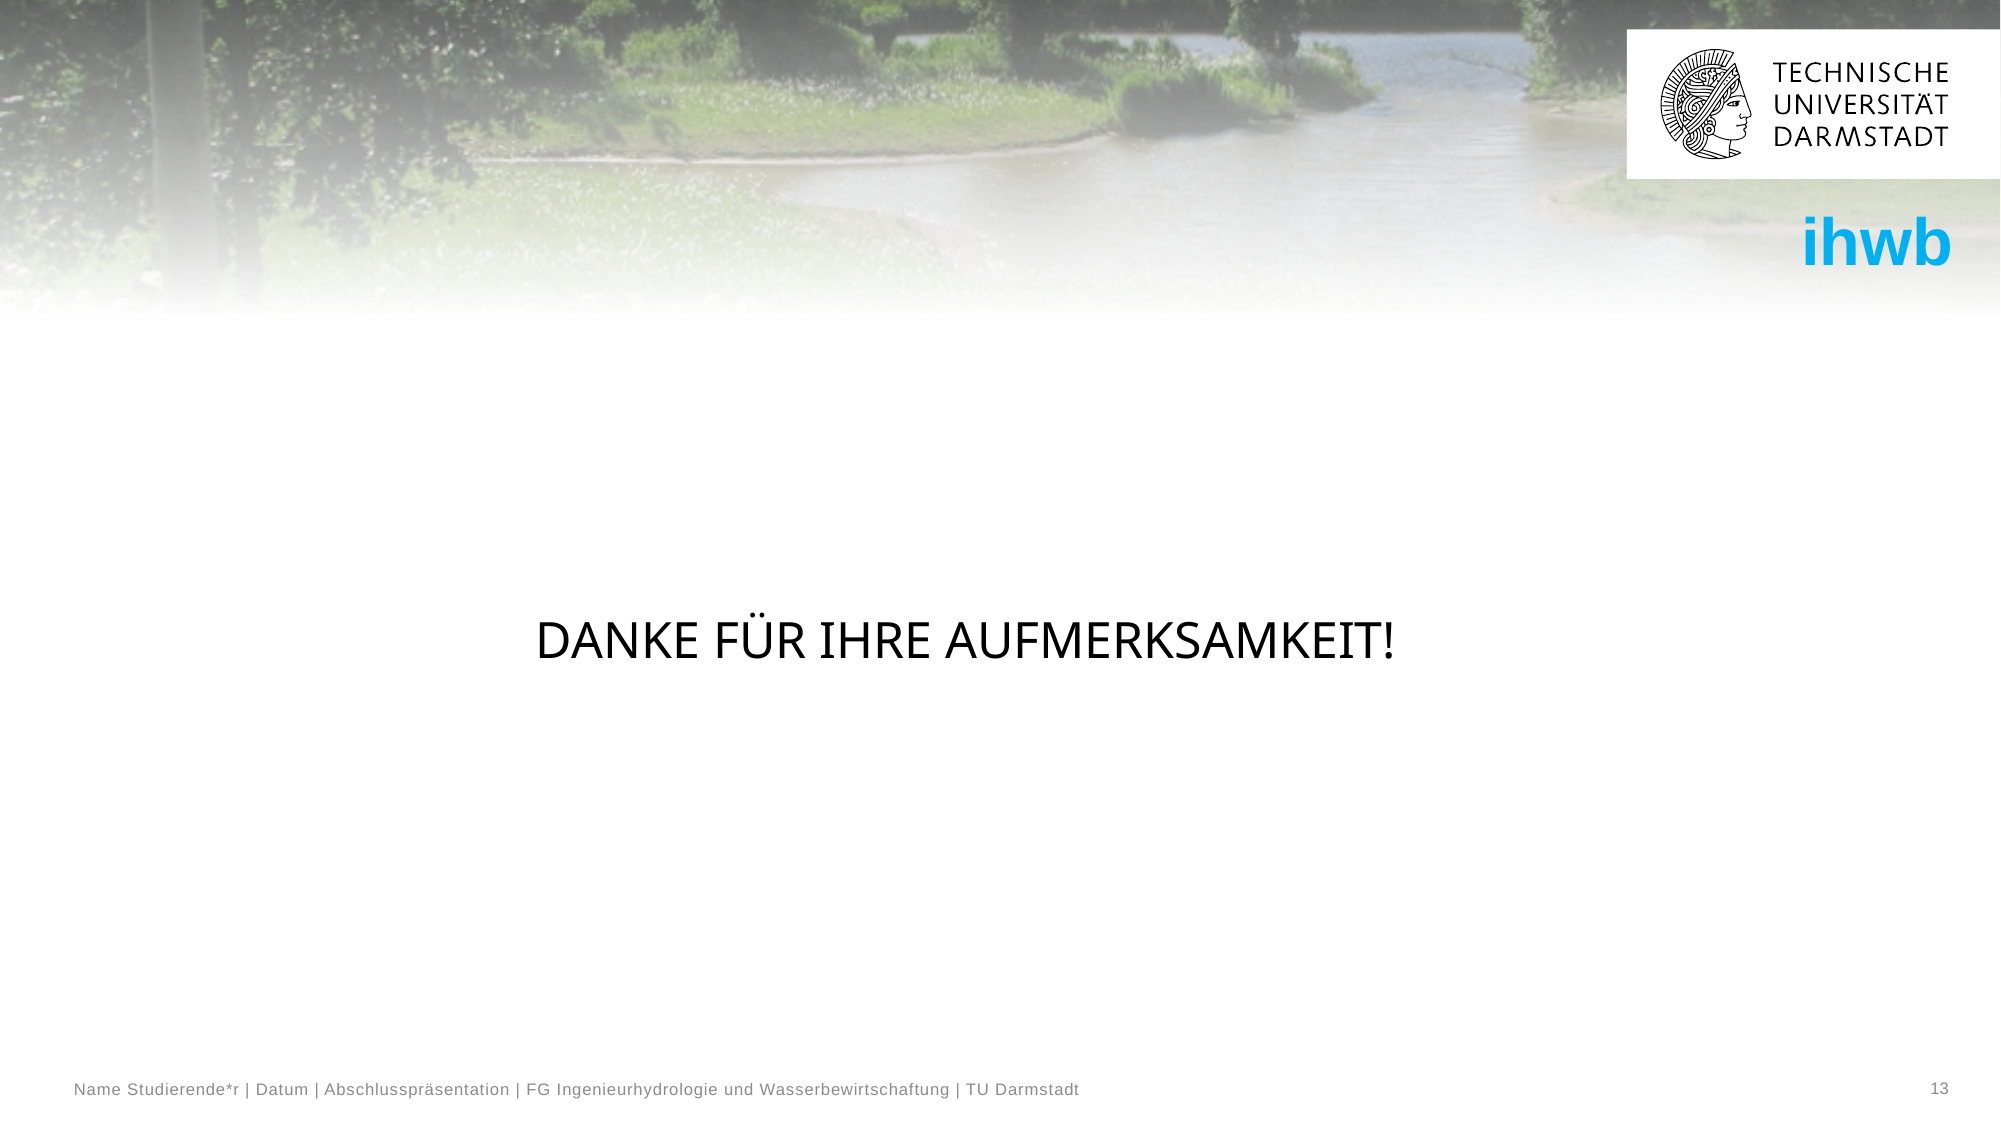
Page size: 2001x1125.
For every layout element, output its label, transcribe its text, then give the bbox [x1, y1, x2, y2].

title Danke für Ihre Aufmerksamkeit! [409, 444, 1523, 668]
picture [0, 0, 2001, 386]
slide_number 13 [1708, 1075, 1949, 1106]
